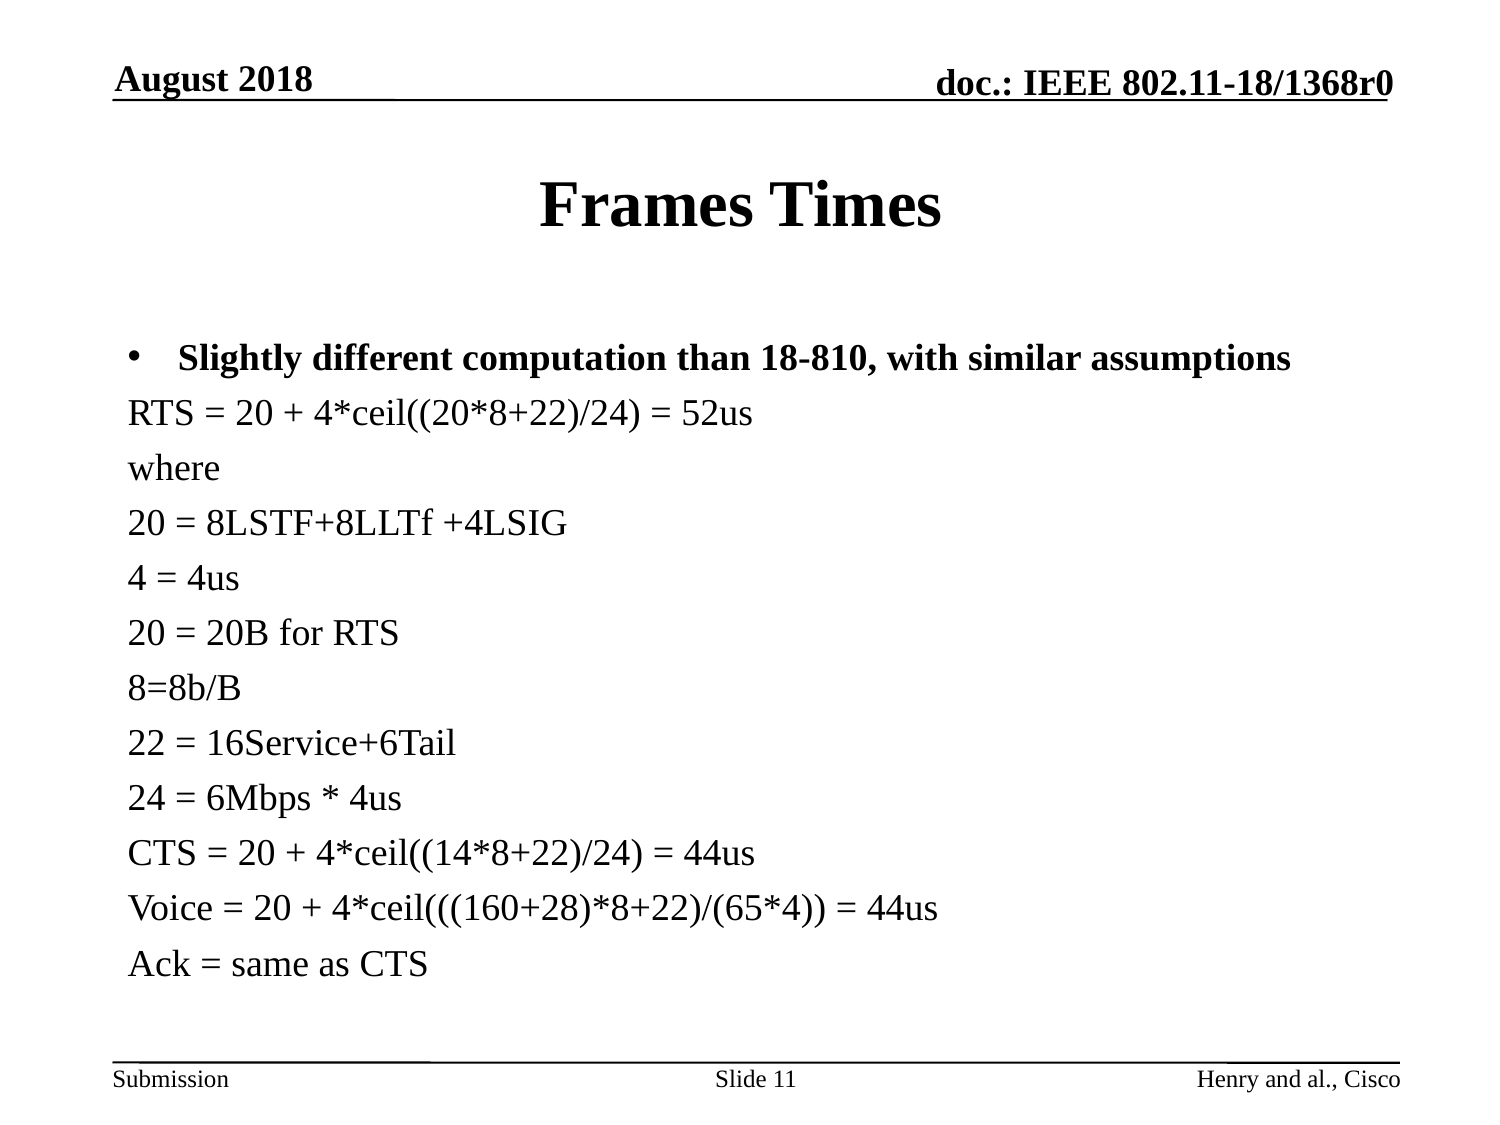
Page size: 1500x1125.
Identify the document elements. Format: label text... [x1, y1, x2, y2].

title Frames Times [112, 112, 1388, 288]
list Slightly different computation than 18-810, with similar assumptions RTS = 20 + 4*ceil((20*8+22)/24) = 52us where 20 = 8LSTF+8LLTf +4LSIG 4 = 4us 20 = 20B for RTS 8=8b/B 22 = 16Service+6Tail 24 = 6Mbps * 4us CTS = 20 + 4*ceil((14*8+22)/24) = 44us Voice = 20 + 4*ceil(((160+28)*8+22)/(65*4)) = 44us Ack = same as CTS [112, 324, 1388, 1000]
slide_number Slide 11 [712, 1061, 800, 1123]
footer Henry and al., Cisco [878, 1061, 1402, 1093]
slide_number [114, 54, 423, 100]
